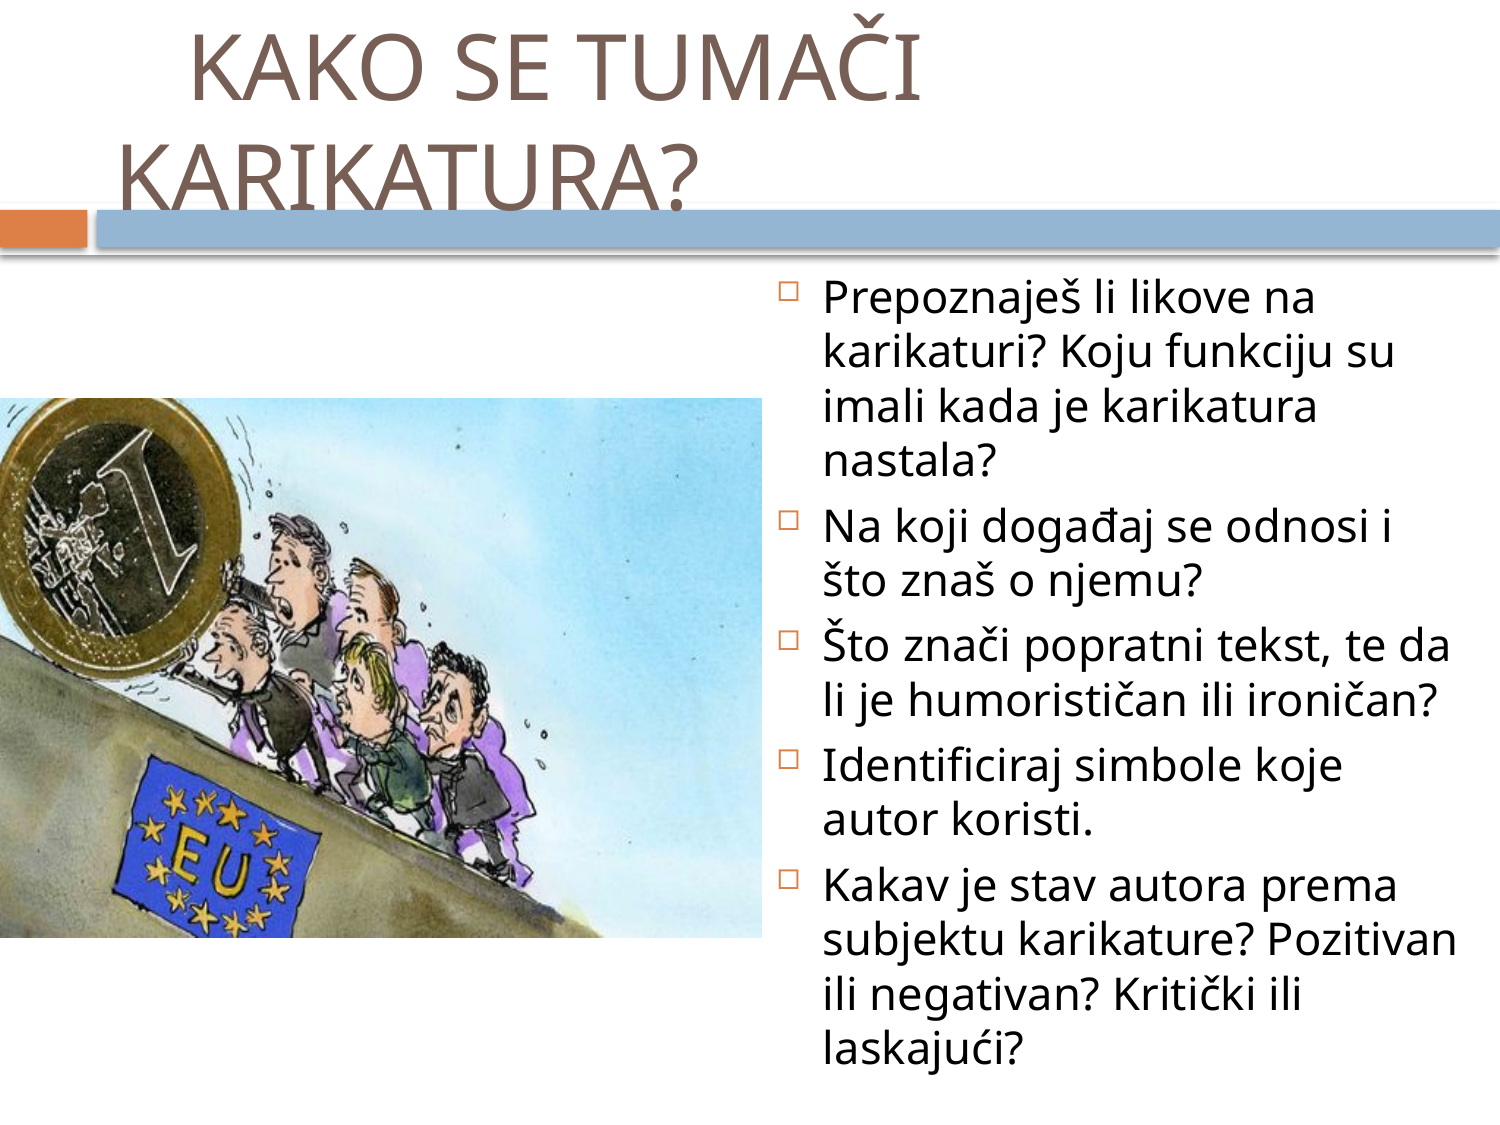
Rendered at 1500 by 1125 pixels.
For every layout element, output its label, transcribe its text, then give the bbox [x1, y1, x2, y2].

title KAKO SE TUMAČI KARIKATURA? [99, 37, 1438, 201]
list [0, 398, 762, 938]
list Prepoznaješ li likove na karikaturi? Koju funkciju su imali kada je karikatura nastala? Na koji događaj se odnosi i što znaš o njemu? Što znači popratni tekst, te da li je humorističan ili ironičan? Identificiraj simbole koje autor koristi. Kakav je stav autora prema subjektu karikature? Pozitivan ili negativan? Kritički ili laskajući? [761, 260, 1477, 1125]
